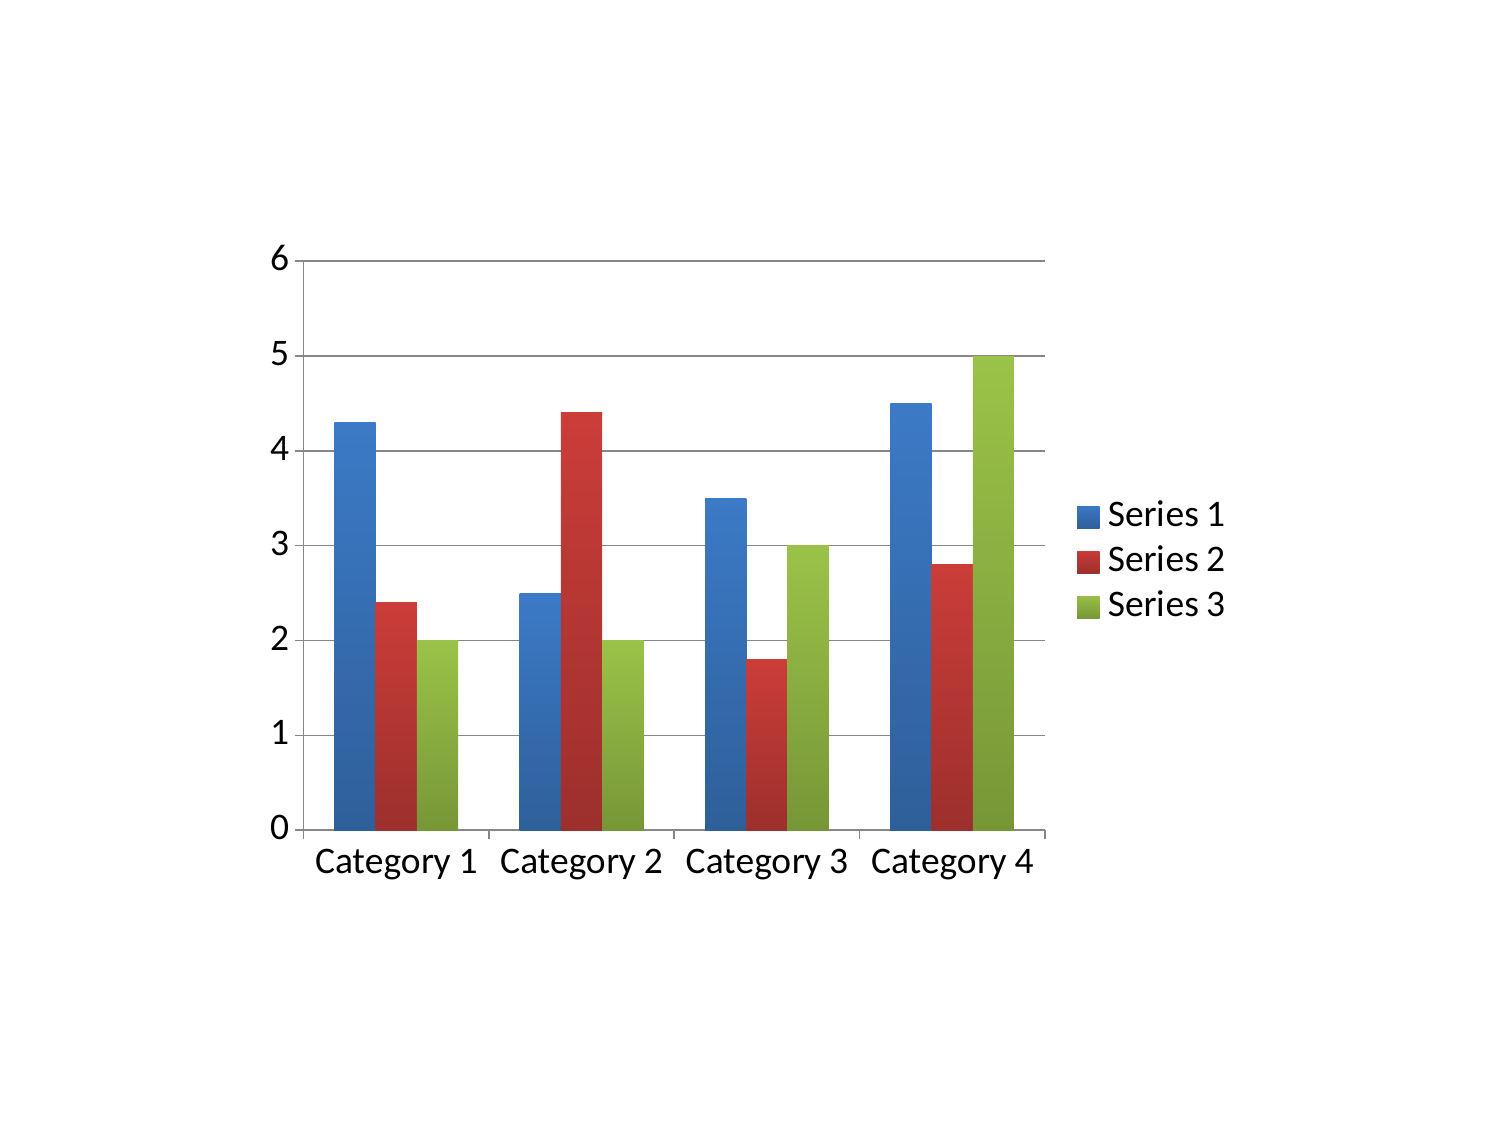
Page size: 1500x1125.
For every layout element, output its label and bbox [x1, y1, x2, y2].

chart [249, 228, 1251, 897]
